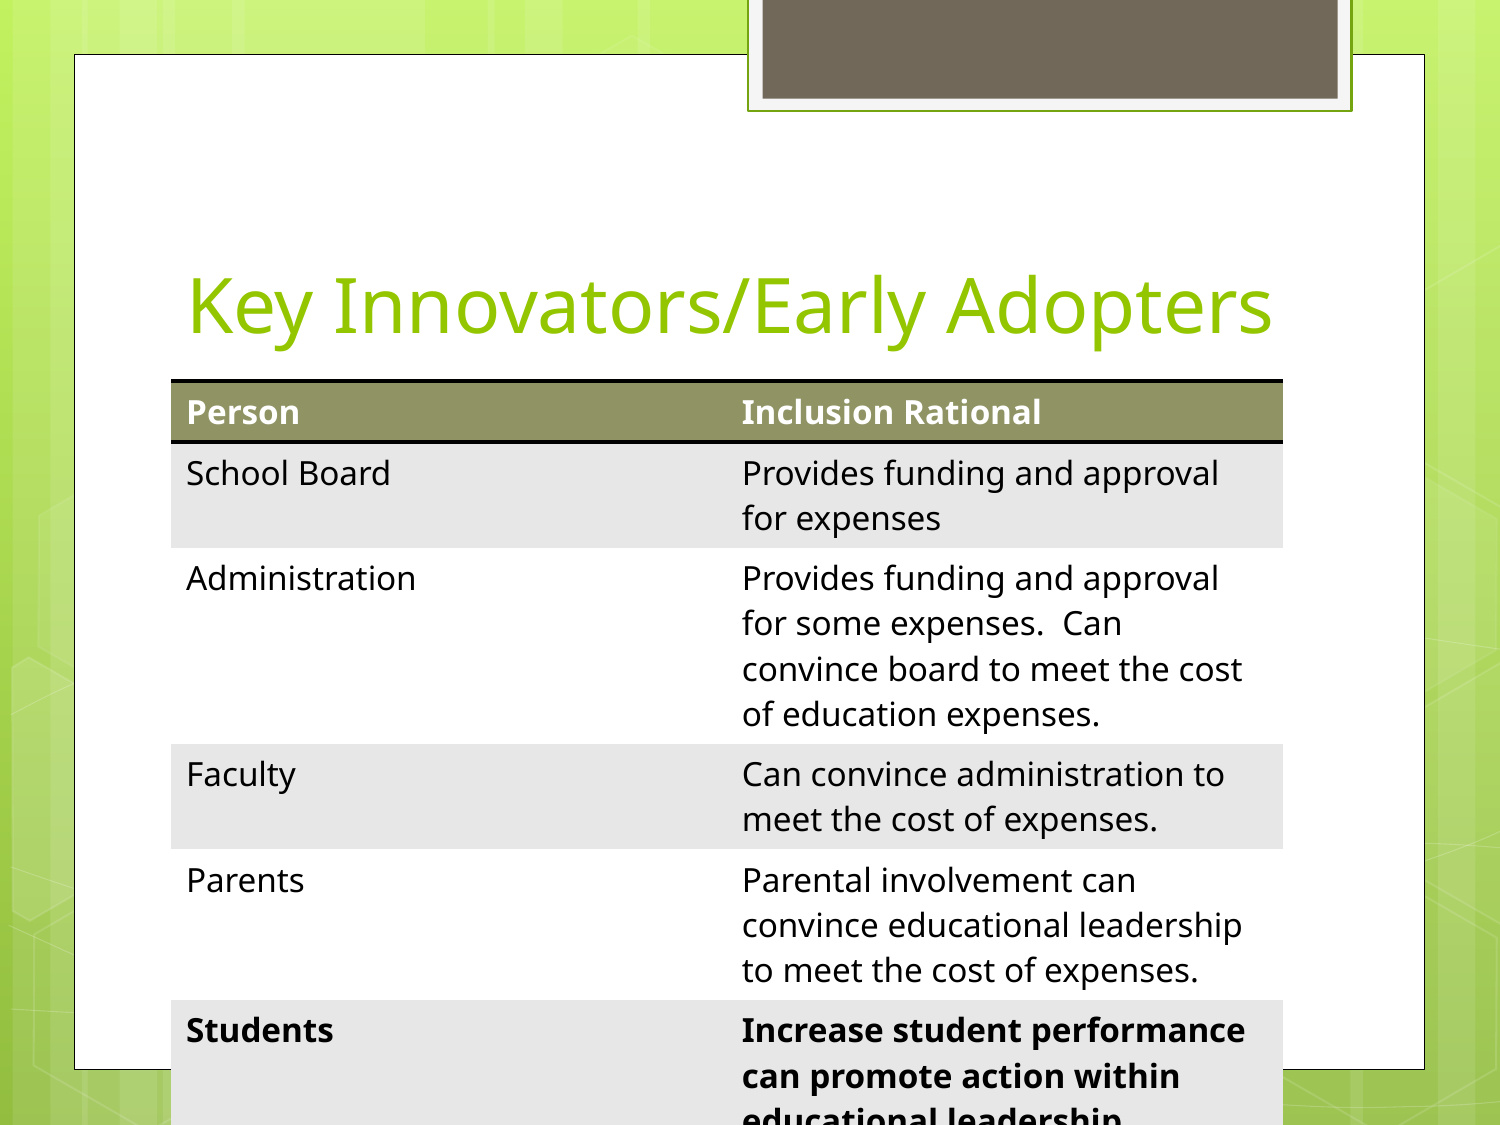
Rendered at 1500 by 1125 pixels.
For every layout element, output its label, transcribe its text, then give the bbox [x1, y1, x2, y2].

title Key Innovators/Early Adopters [171, 168, 1324, 357]
table_cell Students [171, 1000, 727, 1125]
table_cell Administration [171, 548, 727, 744]
table_cell School Board [171, 444, 727, 548]
table_cell Provides funding and approval for expenses [727, 444, 1283, 548]
table_cell Can convince administration to meet the cost of expenses. [727, 744, 1283, 849]
table_cell Faculty [171, 744, 727, 849]
table_cell Increase student performance can promote action within educational leadership. [727, 1000, 1283, 1125]
table_header Person [171, 383, 727, 440]
table_cell Parents [171, 849, 727, 1000]
table_cell Provides funding and approval for some expenses. Can convince board to meet the cost of education expenses. [727, 548, 1283, 744]
table_cell Parental involvement can convince educational leadership to meet the cost of expenses. [727, 849, 1283, 1000]
table_header Inclusion Rational [727, 383, 1283, 440]
